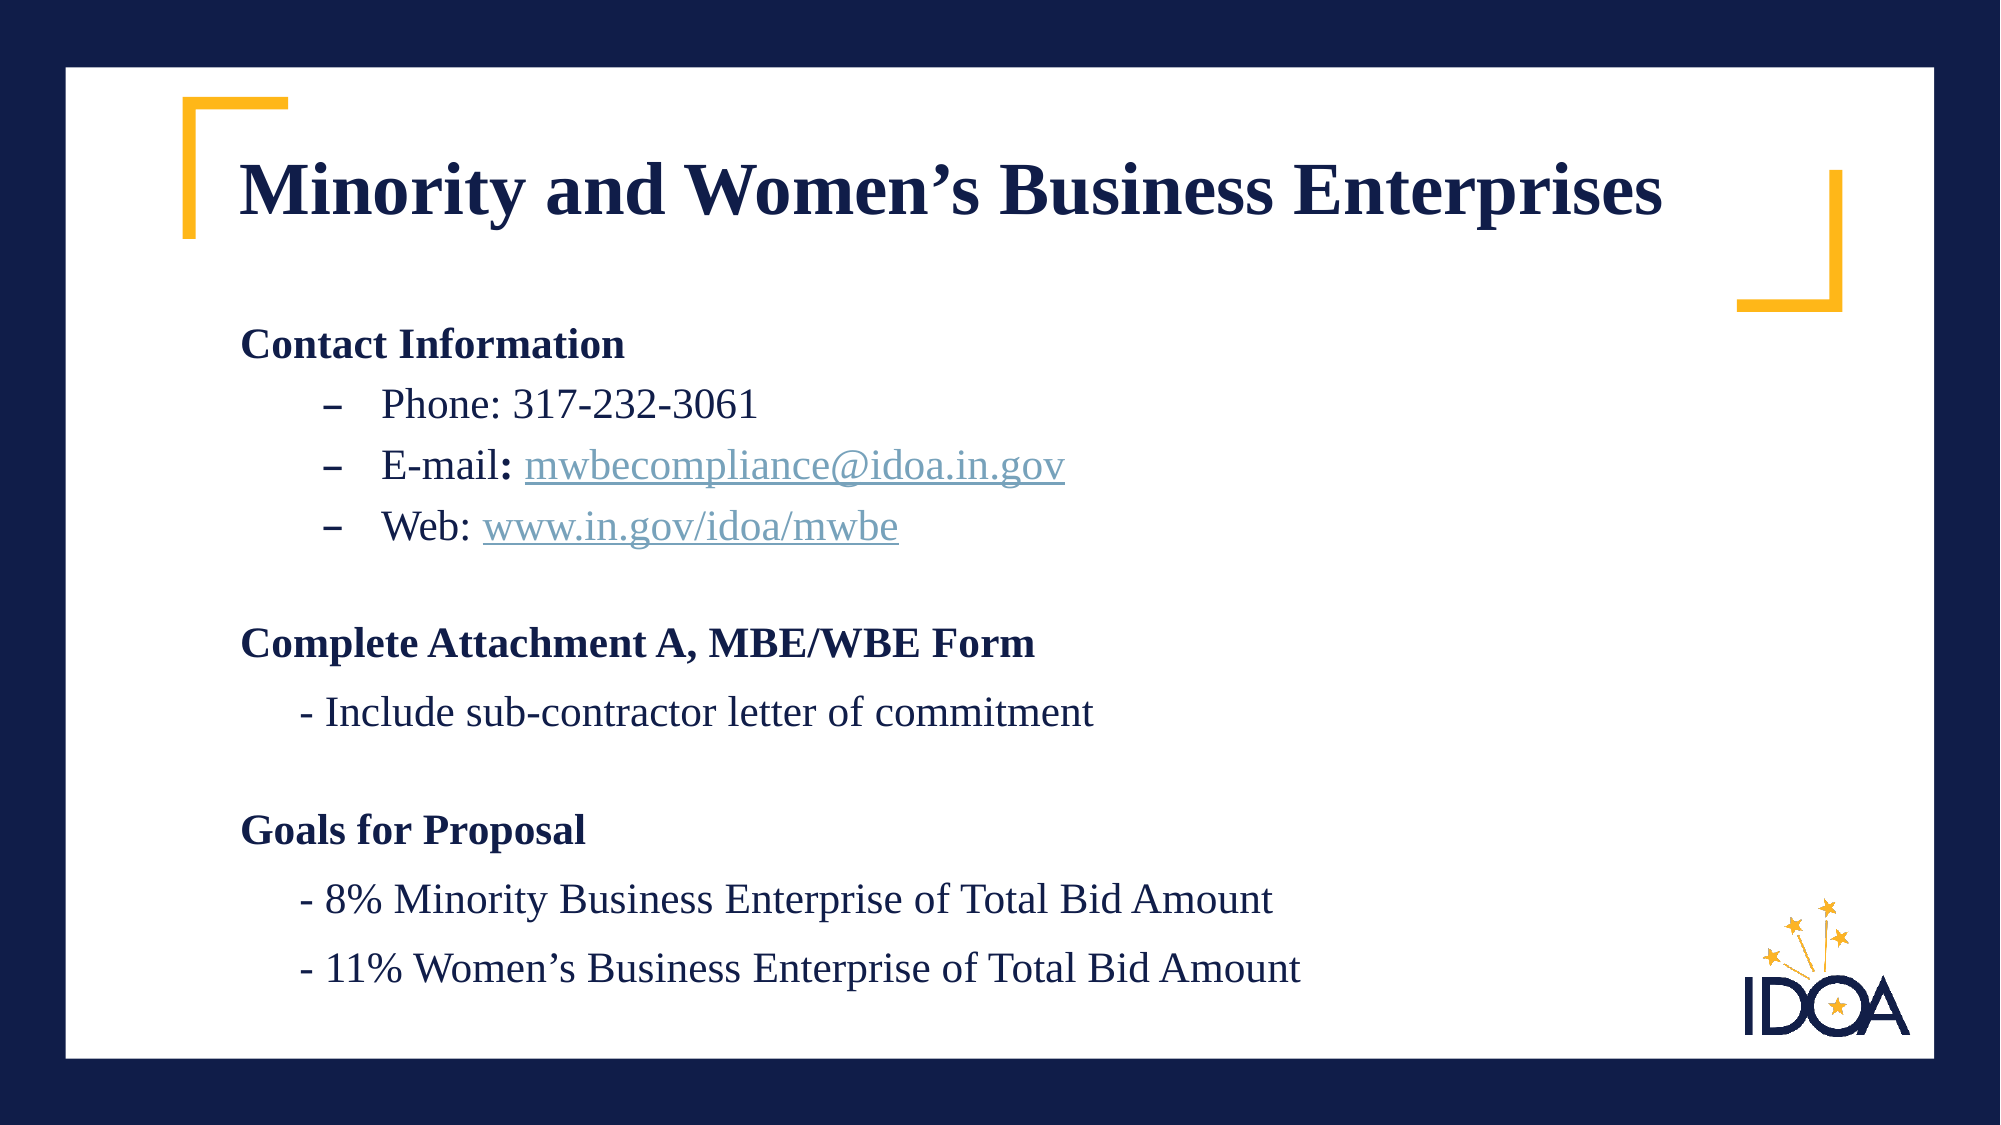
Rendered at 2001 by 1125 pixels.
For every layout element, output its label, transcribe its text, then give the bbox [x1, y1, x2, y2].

title Minority and Women’s Business Enterprises [225, 142, 1800, 279]
picture [1702, 857, 1959, 1114]
list Contact Information Phone: 317-232-3061 E-mail: mwbecompliance@idoa.in.gov Web: www.in.gov/idoa/mwbe Complete Attachment A, MBE/WBE Form - Include sub-contractor letter of commitment Goals for Proposal - 8% Minority Business Enterprise of Total Bid Amount - 11% Women’s Business Enterprise of Total Bid Amount [225, 311, 1800, 1001]
